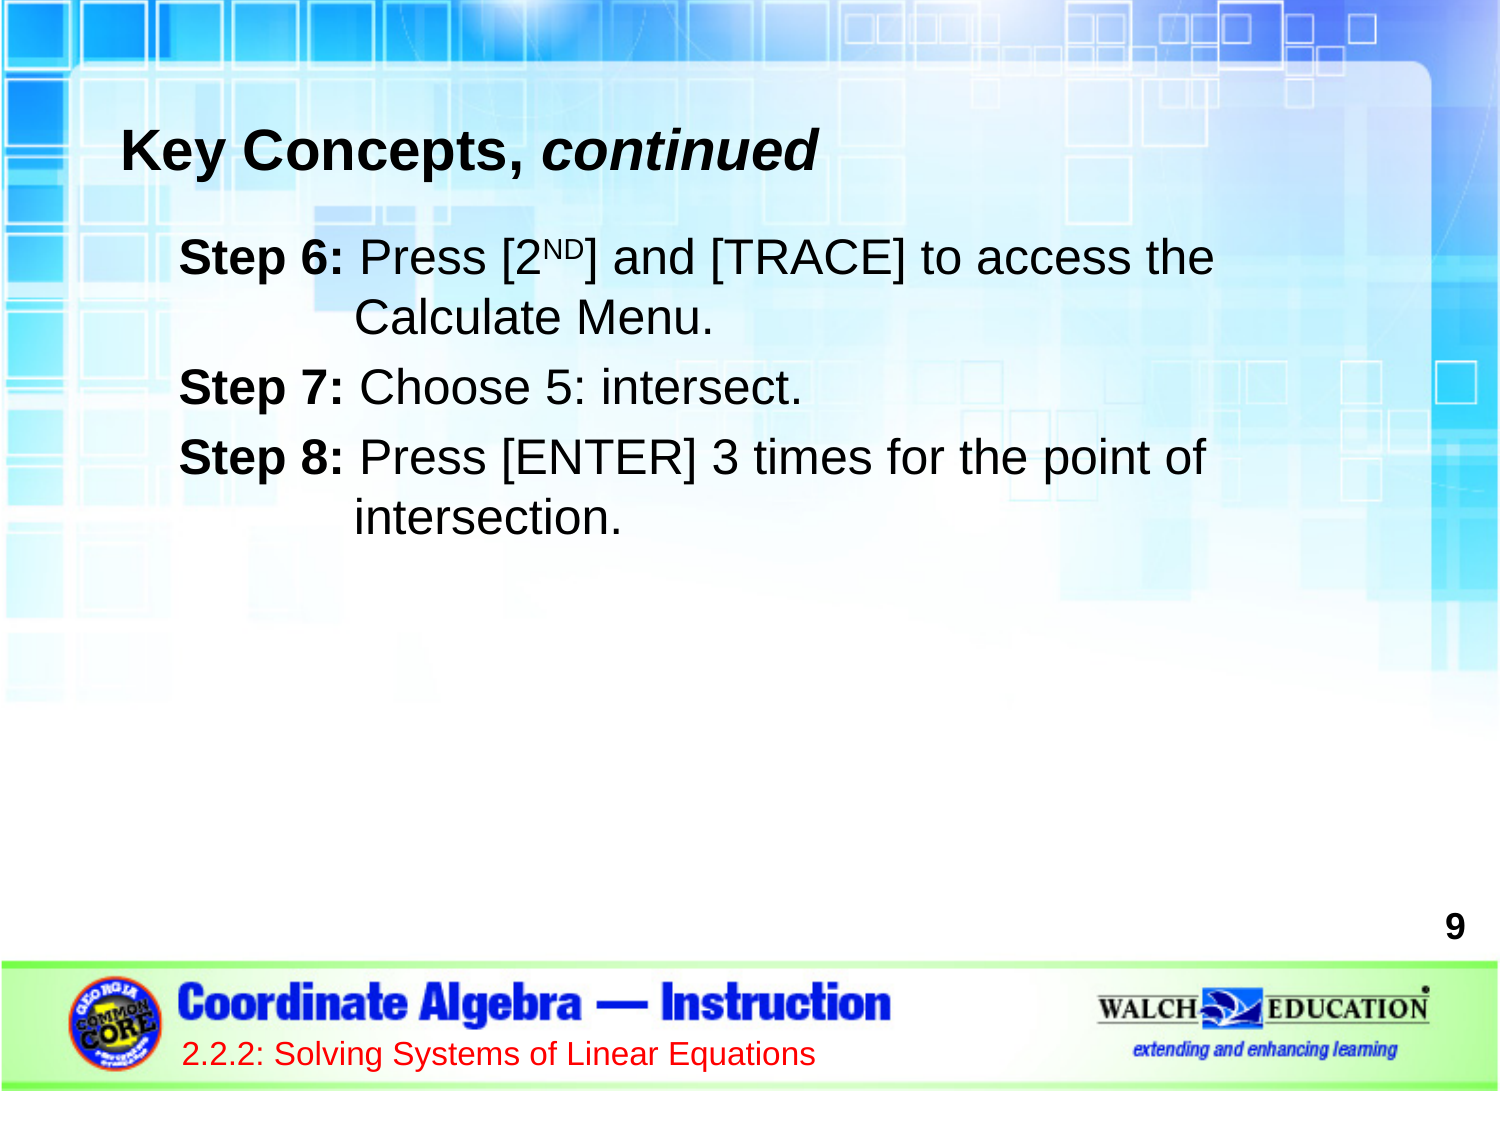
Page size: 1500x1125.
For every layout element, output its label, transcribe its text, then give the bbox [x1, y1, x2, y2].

slide_number 9 [1361, 901, 1481, 949]
text_box Key Concepts, continued Step 6: Press [2ND] and [TRACE] to access the Calculate Menu. Step 7: Choose 5: intersect. Step 8: Press [ENTER] 3 times for the point of intersection. [105, 105, 1394, 925]
list 2.2.2: Solving Systems of Linear Equations [166, 1024, 1074, 1068]
picture [1, 0, 1500, 1091]
